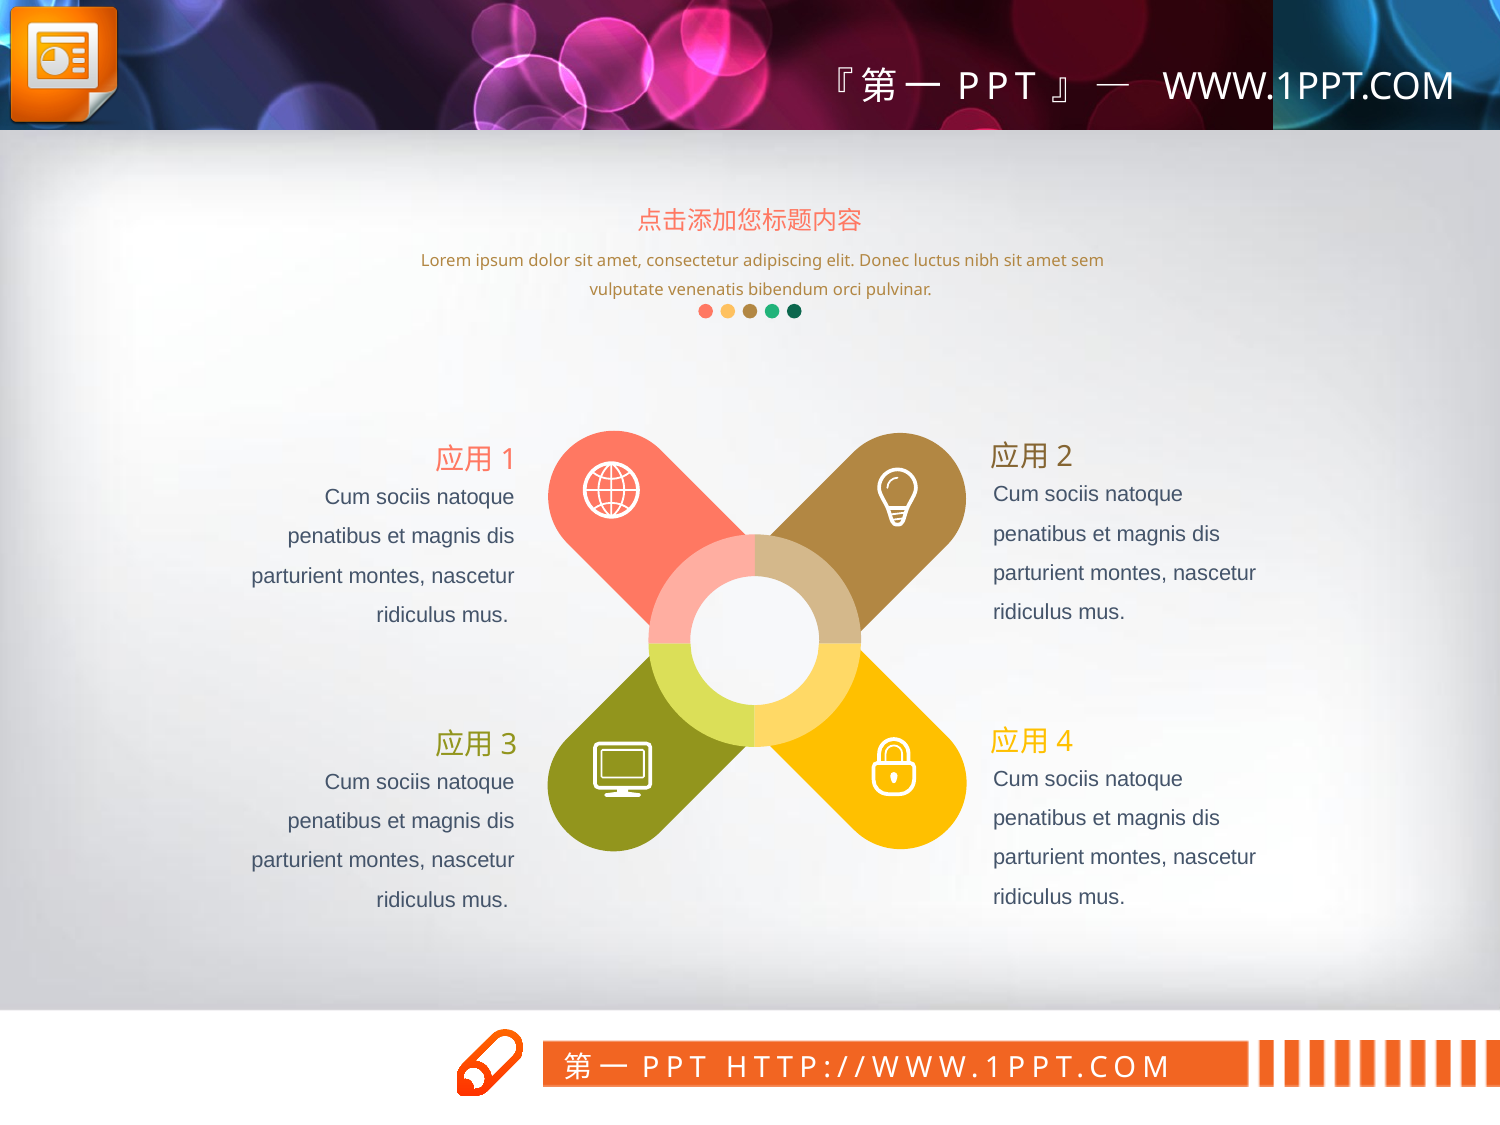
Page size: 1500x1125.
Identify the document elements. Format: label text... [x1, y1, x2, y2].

text_box Lorem ipsum dolor sit amet, consectetur adipiscing elit. Donec luctus nibh sit amet sem vulputate venenatis bibendum orci pulvinar. [404, 231, 1122, 307]
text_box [871, 736, 917, 797]
text_box 应用1 [420, 432, 533, 483]
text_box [698, 303, 802, 319]
text_box Cum sociis natoque penatibus et magnis dis parturient montes, nascetur ridiculus mus. [213, 462, 530, 635]
text_box [648, 644, 754, 747]
text_box Cum sociis natoque penatibus et magnis dis parturient montes, nascetur ridiculus mus. [978, 459, 1295, 632]
text_box [754, 643, 861, 747]
text_box [770, 650, 967, 850]
text_box [770, 432, 967, 632]
text_box Cum sociis natoque penatibus et magnis dis parturient montes, nascetur ridiculus mus. [978, 743, 1295, 917]
text_box [548, 430, 745, 625]
text_box [582, 461, 640, 519]
text_box Cum sociis natoque penatibus et magnis dis parturient montes, nascetur ridiculus mus. [213, 746, 530, 919]
picture [543, 1040, 1500, 1087]
text_box 应用2 [976, 429, 1088, 480]
text_box 点击添加您标题内容 [622, 196, 878, 231]
text_box 应用4 [976, 714, 1088, 765]
text_box [754, 534, 862, 644]
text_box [592, 741, 653, 798]
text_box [876, 467, 918, 527]
text_box [648, 534, 754, 644]
text_box 应用3 [420, 717, 533, 768]
text_box [547, 656, 746, 852]
picture [0, 0, 1500, 1012]
